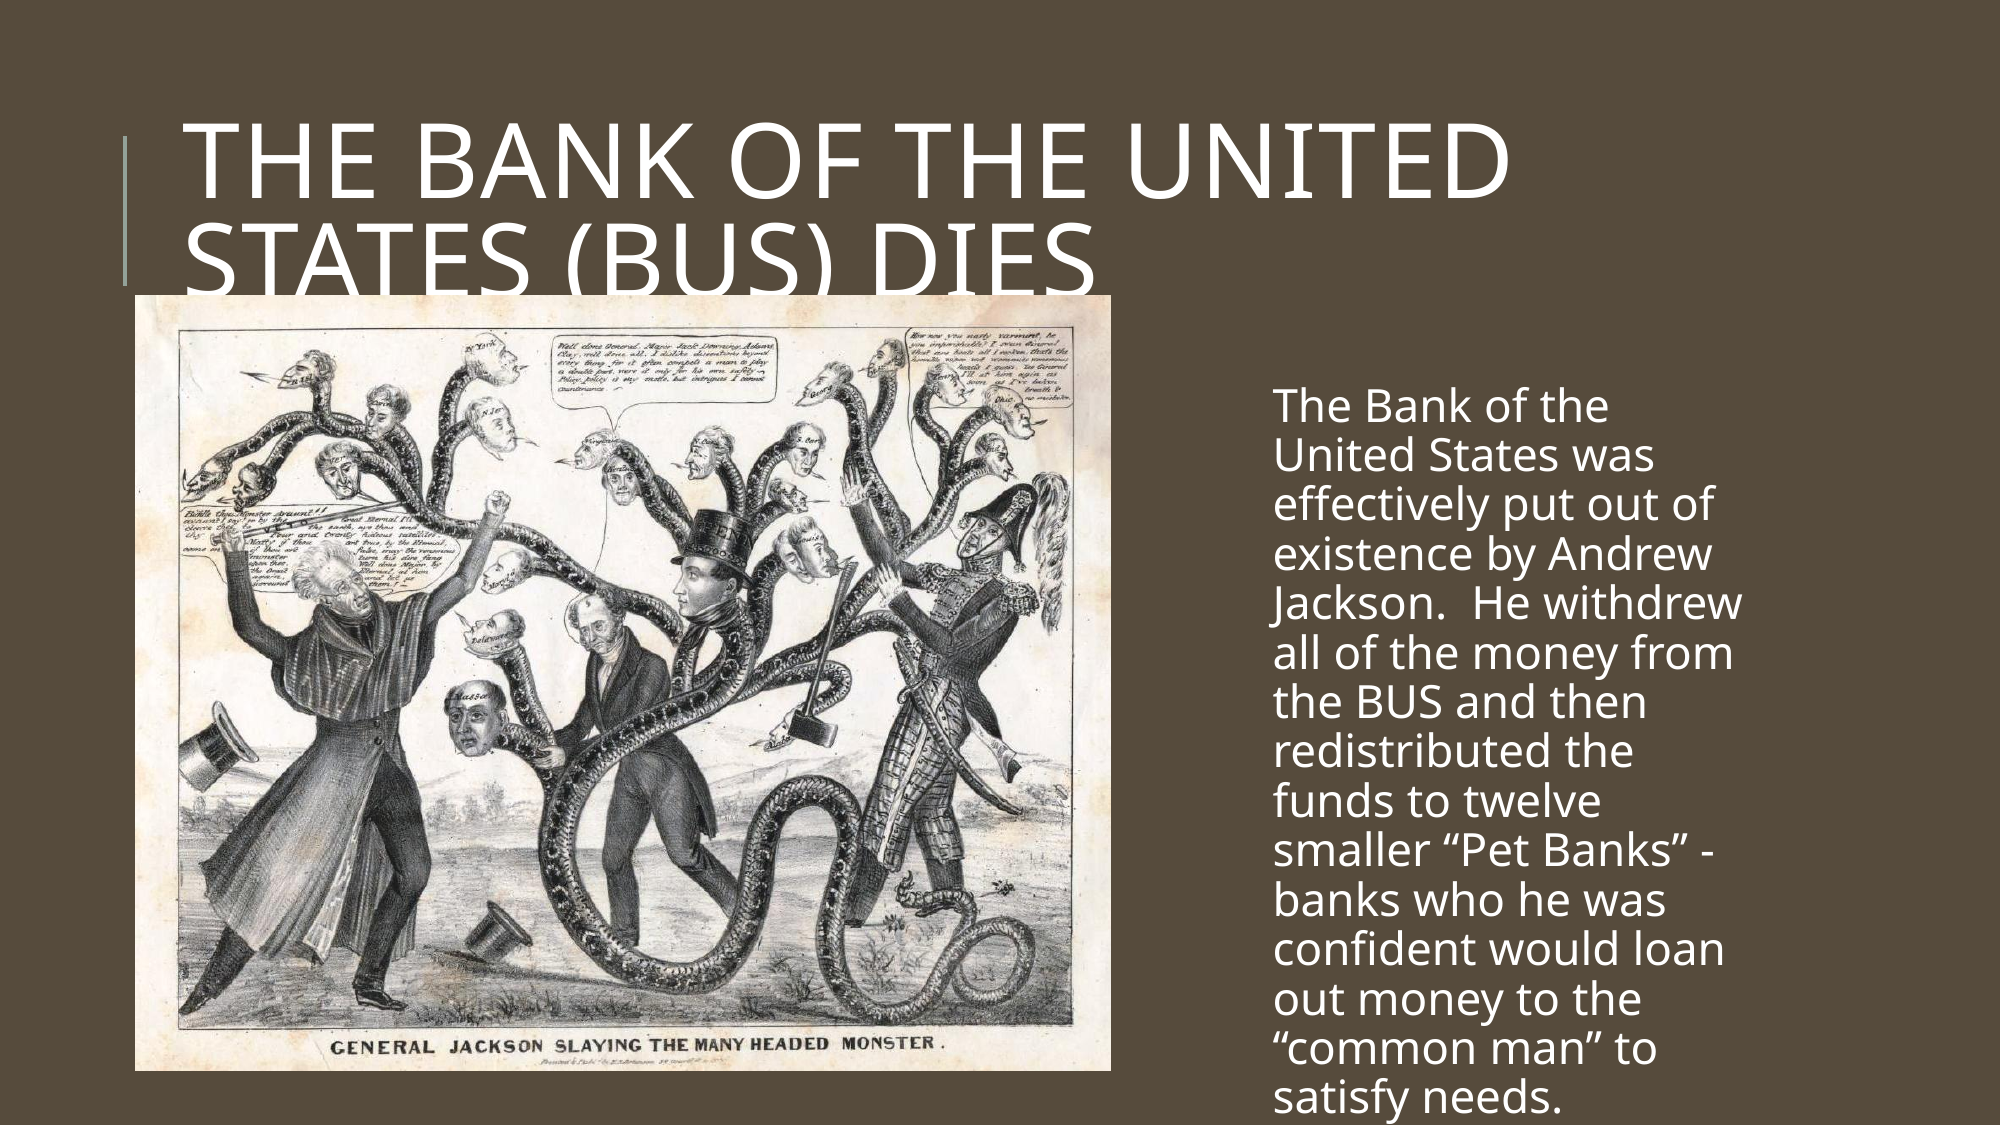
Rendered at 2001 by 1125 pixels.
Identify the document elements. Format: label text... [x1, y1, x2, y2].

list The Bank of the United States was effectively put out of existence by Andrew Jackson. He withdrew all of the money from the BUS and then redistributed the funds to twelve smaller “Pet Banks” - banks who he was confident would loan out money to the “common man” to satisfy needs. [1250, 375, 1763, 1035]
title The Bank of the United States (BUS) Dies [168, 96, 1763, 342]
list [134, 295, 1111, 1072]
